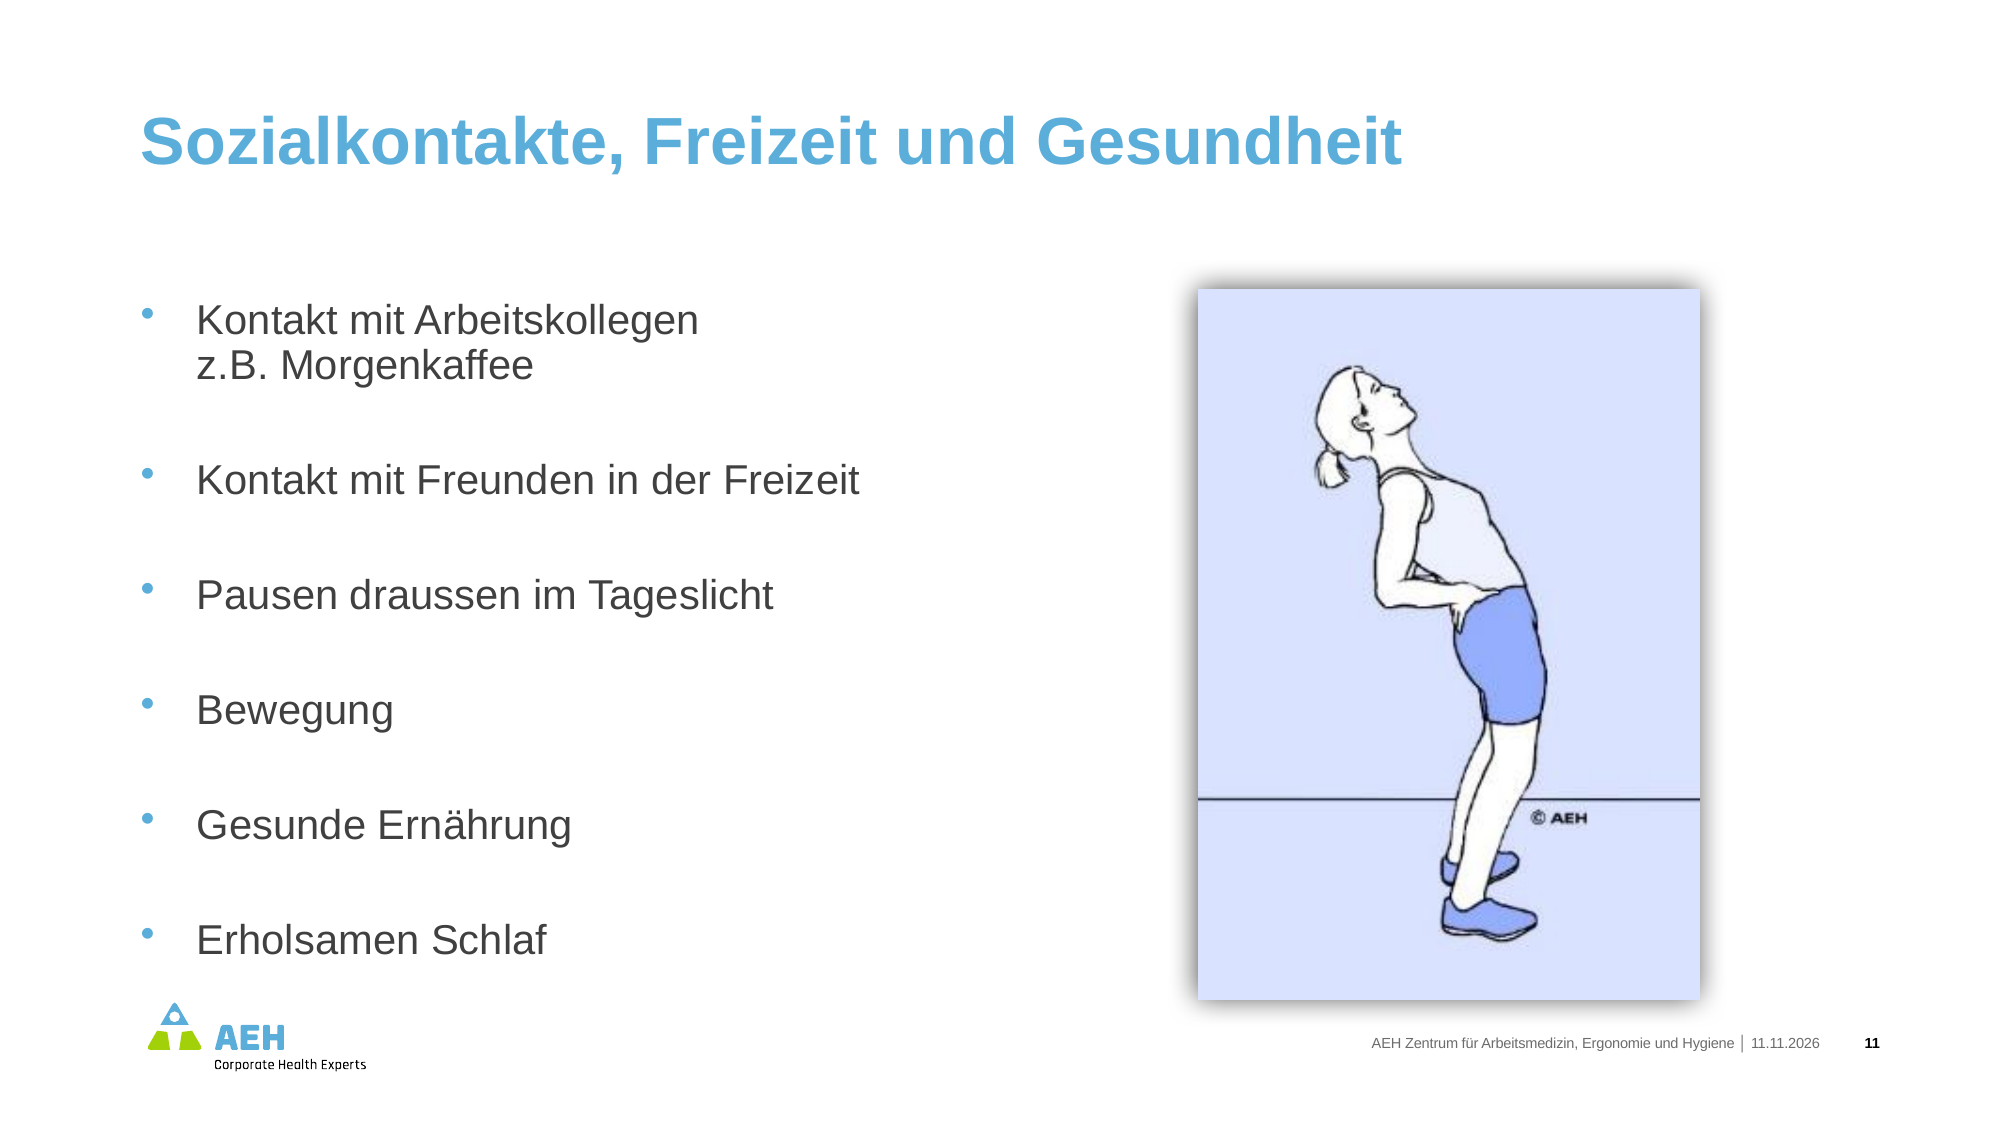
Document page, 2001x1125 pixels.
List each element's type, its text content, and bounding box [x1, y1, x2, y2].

title Sozialkontakte, Freizeit und Gesundheit [125, 89, 1886, 257]
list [1197, 289, 1700, 1000]
list Kontakt mit Arbeitskollegen z.B. Morgenkaffee Kontakt mit Freunden in der Freizeit Pausen draussen im Tageslicht Bewegung Gesunde Ernährung Erholsamen Schlaf [125, 290, 975, 1000]
